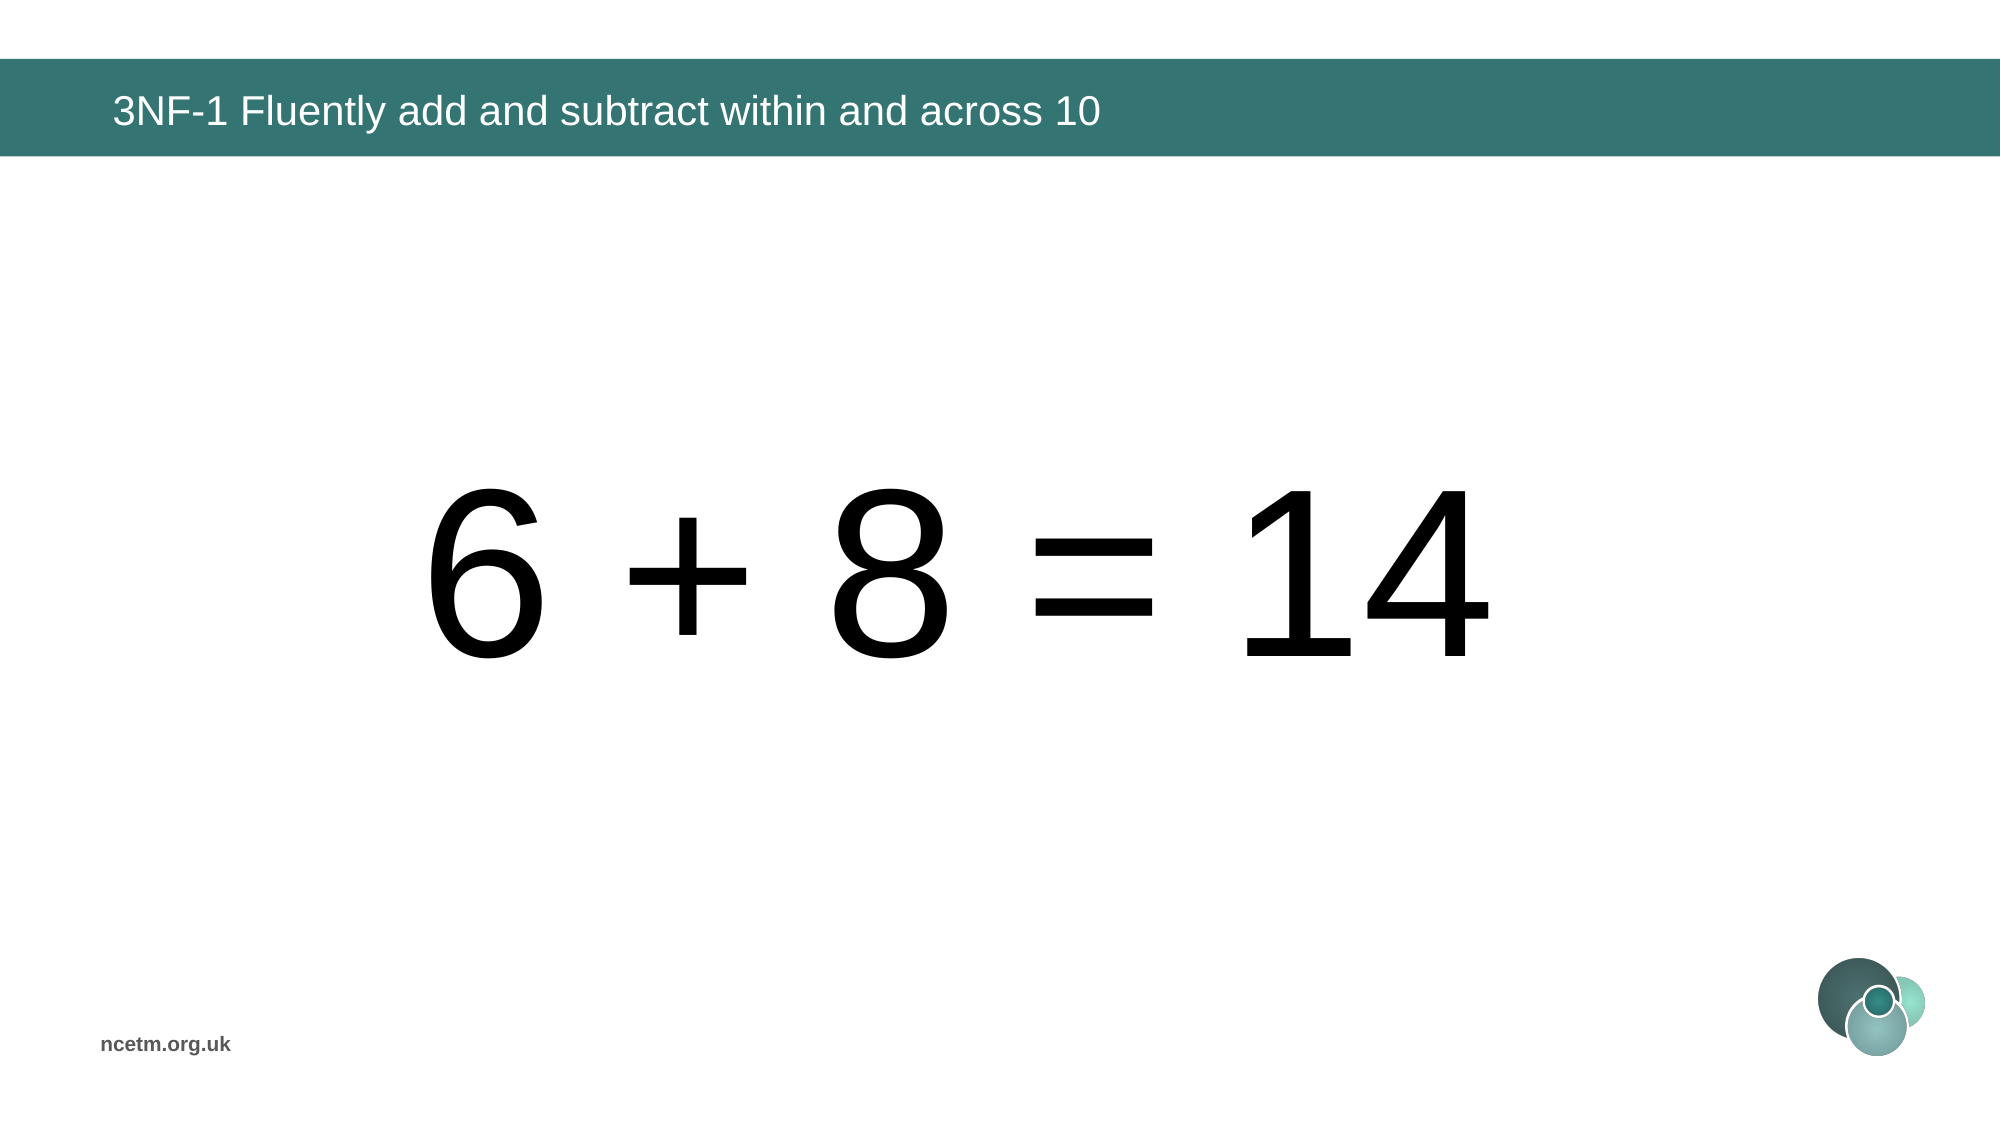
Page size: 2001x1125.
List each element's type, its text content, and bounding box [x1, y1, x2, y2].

title 3NF-1 Fluently add and subtract within and across 10 [97, 76, 1945, 147]
picture [1818, 958, 1925, 1056]
text_box 14 [1214, 409, 1511, 712]
text_box 6 + 8 = [404, 409, 1214, 712]
